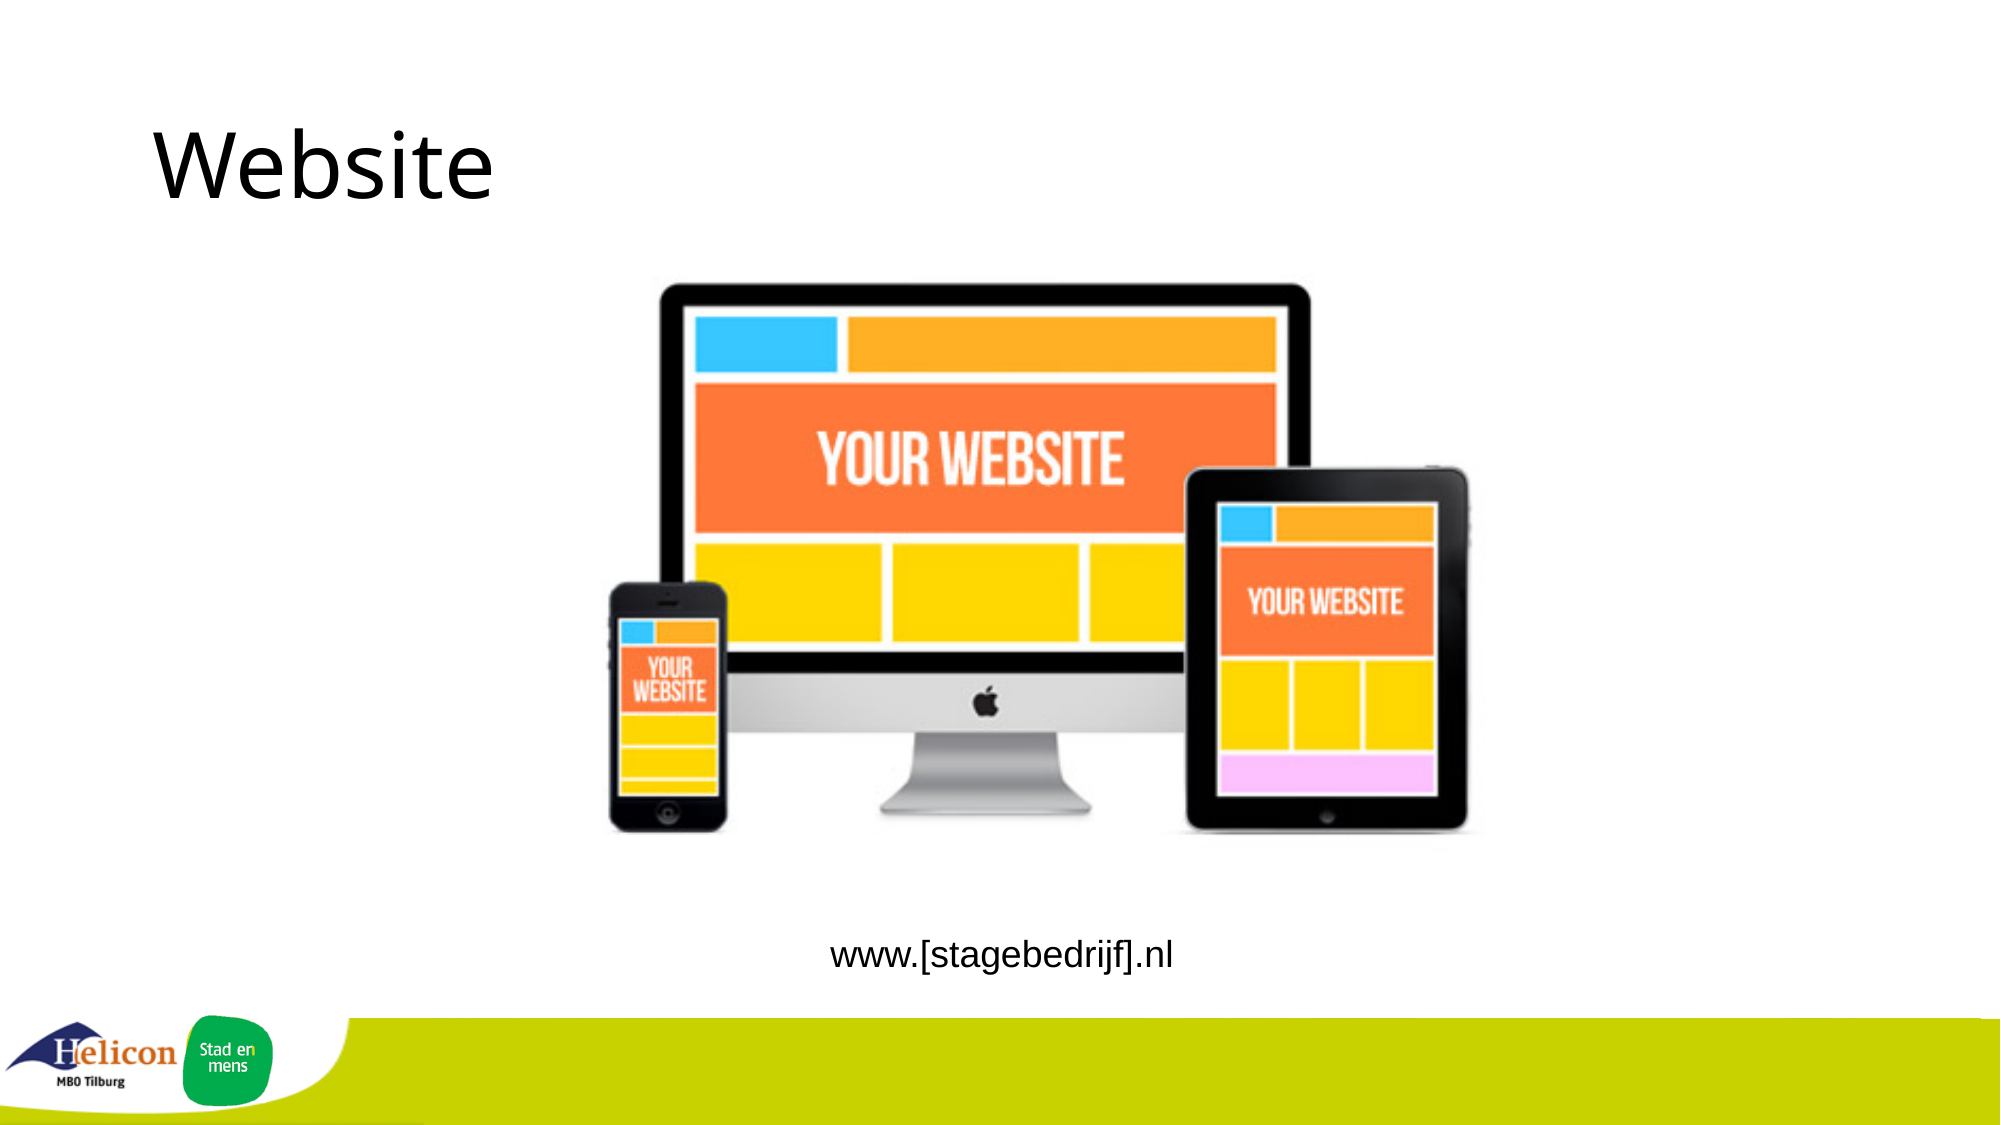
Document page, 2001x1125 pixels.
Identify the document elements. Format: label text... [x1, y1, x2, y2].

text_box www.[stagebedrijf].nl [446, 922, 1568, 983]
picture [0, 1013, 424, 1125]
picture [399, 207, 1672, 886]
title Website [137, 59, 1863, 278]
